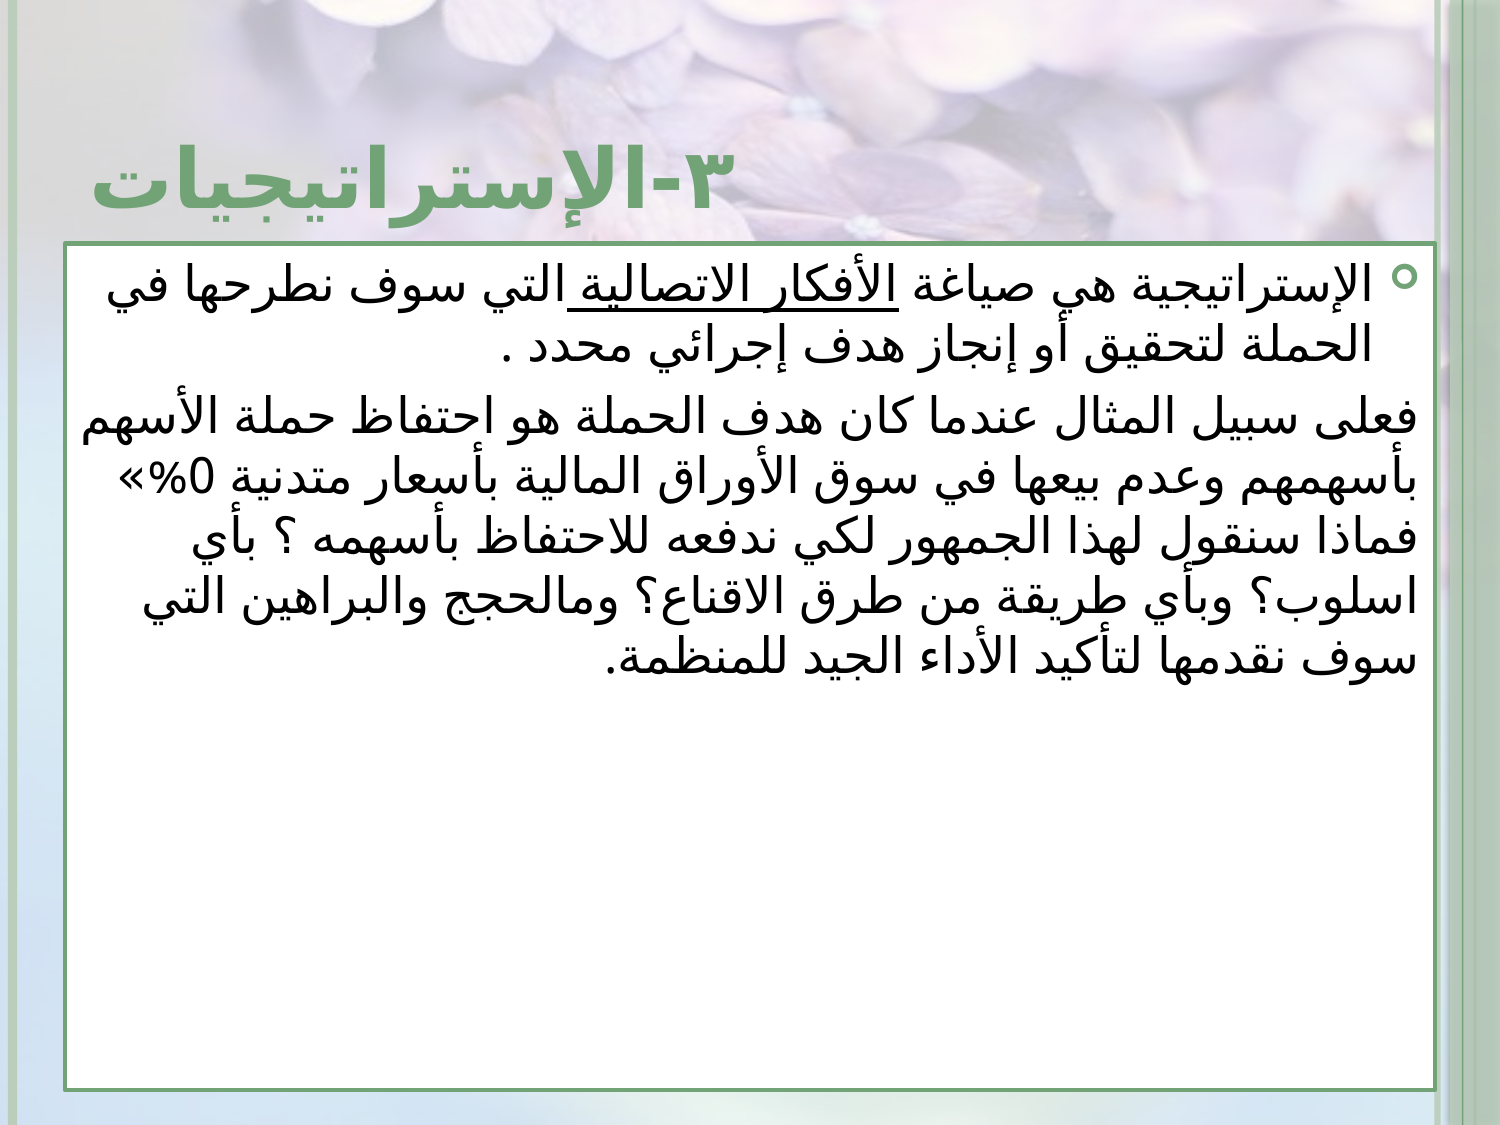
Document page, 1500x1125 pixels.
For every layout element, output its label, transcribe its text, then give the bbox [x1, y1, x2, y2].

title ٣-الإستراتيجيات [75, 45, 1300, 233]
list الإستراتيجية هي صياغة الأفكار الاتصالية التي سوف نطرحها في الحملة لتحقيق أو إنجاز هدف إجرائي محدد . فعلى سبيل المثال عندما كان هدف الحملة هو احتفاظ حملة الأسهم بأسهمهم وعدم بيعها في سوق الأوراق المالية بأسعار متدنية 0%» فماذا سنقول لهذا الجمهور لكي ندفعه للاحتفاظ بأسهمه ؟ بأي اسلوب؟ وبأي طريقة من طرق الاقناع؟ ومالحجج والبراهين التي سوف نقدمها لتأكيد الأداء الجيد للمنظمة. [63, 241, 1437, 1092]
